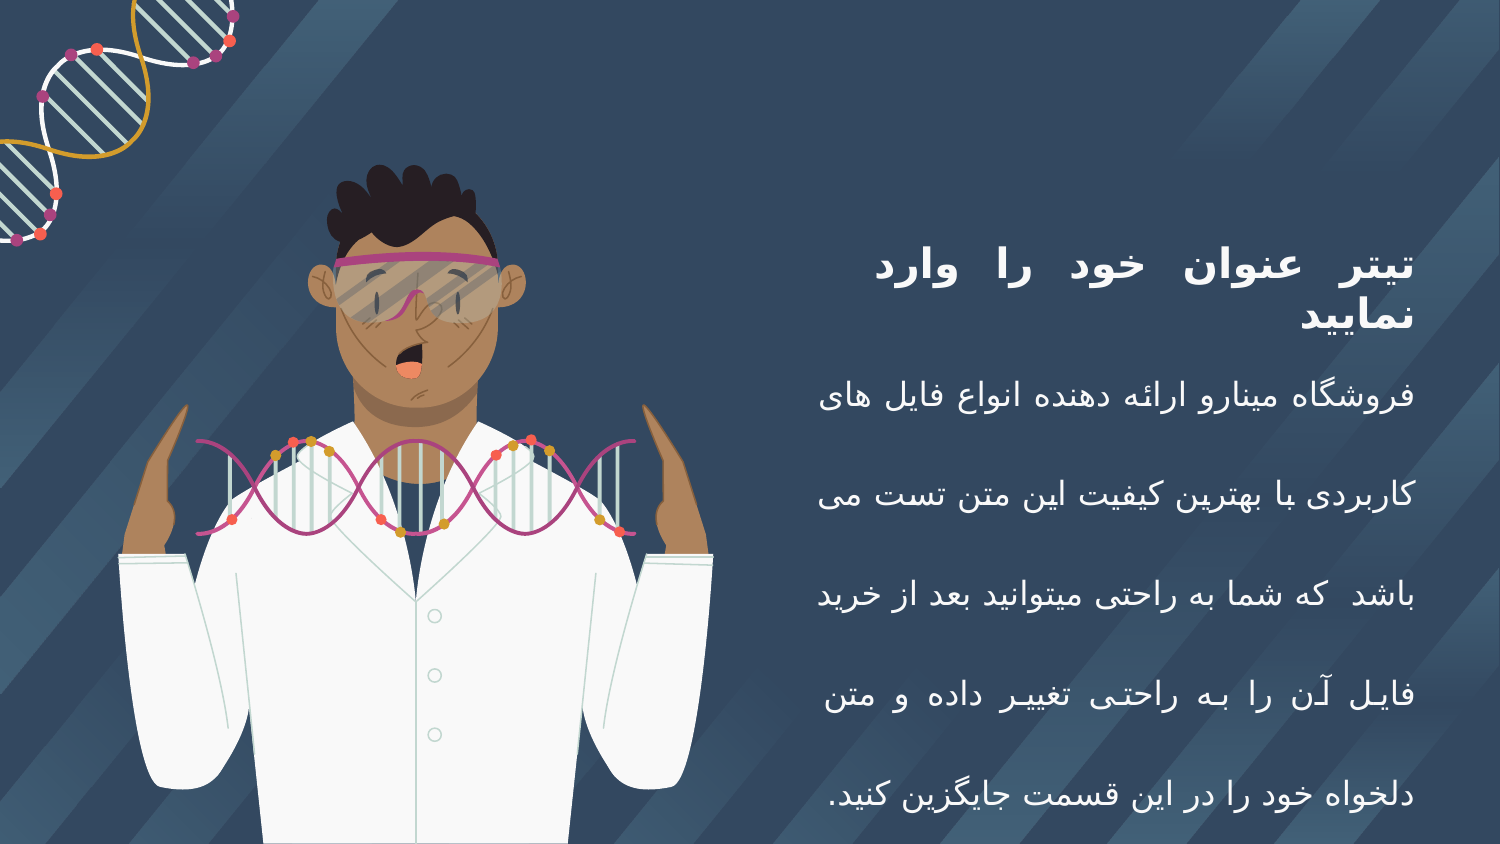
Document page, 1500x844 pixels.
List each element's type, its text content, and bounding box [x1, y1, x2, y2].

text_box فروشگاه مینارو ارائه دهنده انواع فایل های کاربردی با بهترین کیفیت این متن تست می باشد که شما به راحتی میتوانید بعد از خرید فایل آن را به راحتی تغییر داده و متن دلخواه خود را در این قسمت جایگزین کنید. [801, 305, 1431, 820]
text_box تیتر عنوان خود را وارد نمایید [838, 229, 1431, 345]
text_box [118, 164, 714, 844]
